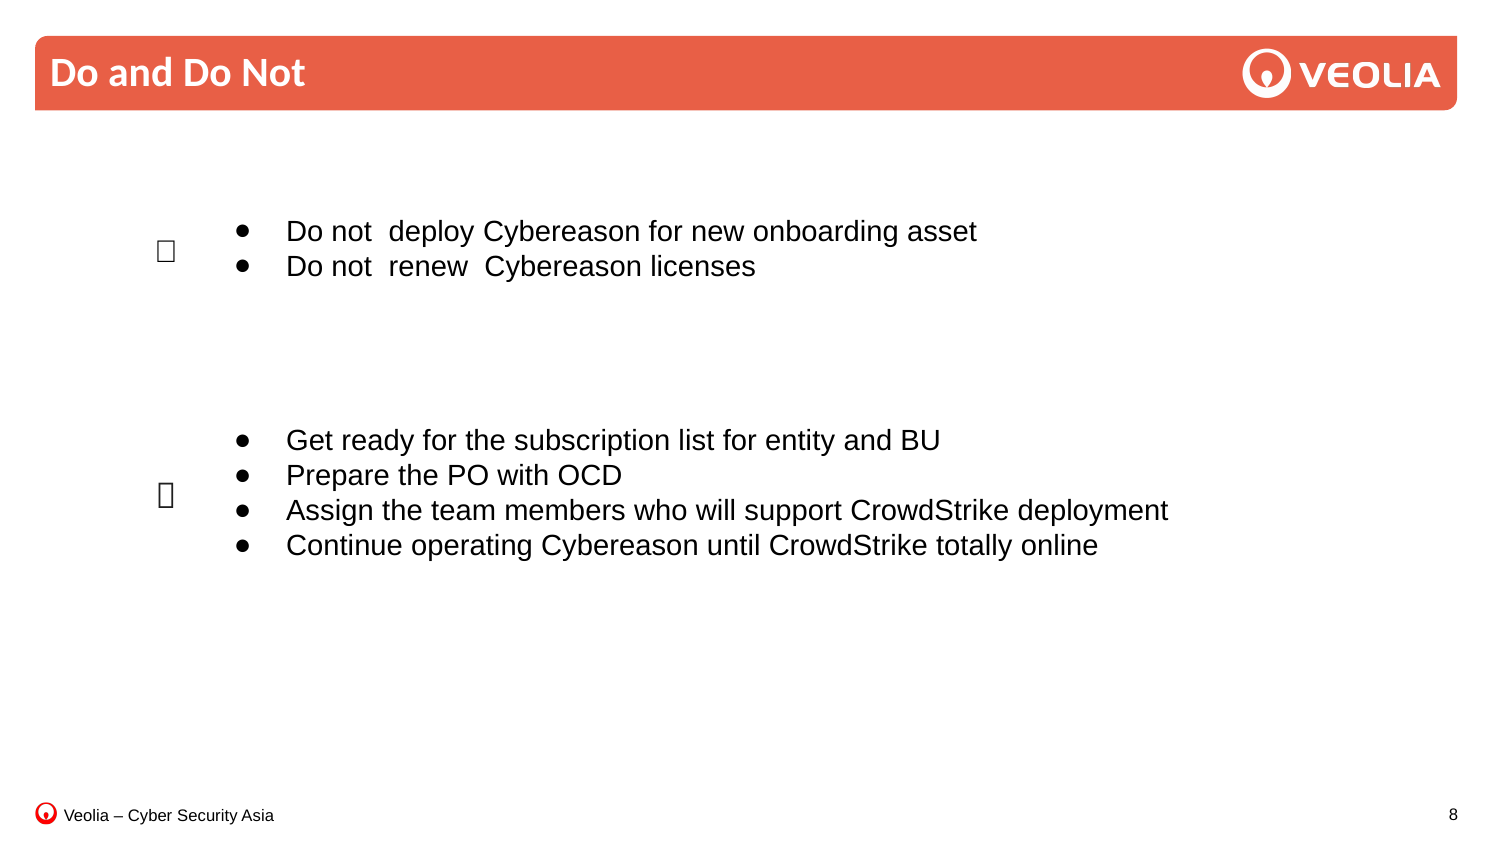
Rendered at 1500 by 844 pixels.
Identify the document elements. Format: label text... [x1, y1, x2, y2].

title Do and Do Not [35, 36, 1457, 111]
picture [35, 802, 57, 825]
text_box Do not deploy Cybereason for new onboarding asset Do not renew Cybereason licenses Get ready for the subscription list for entity and BU Prepare the PO with OCD Assign the team members who will support CrowdStrike deployment Continue operating Cybereason until CrowdStrike totally online [196, 196, 1238, 577]
text_box ✅ [0, 458, 437, 531]
text_box ❌ [0, 216, 196, 285]
